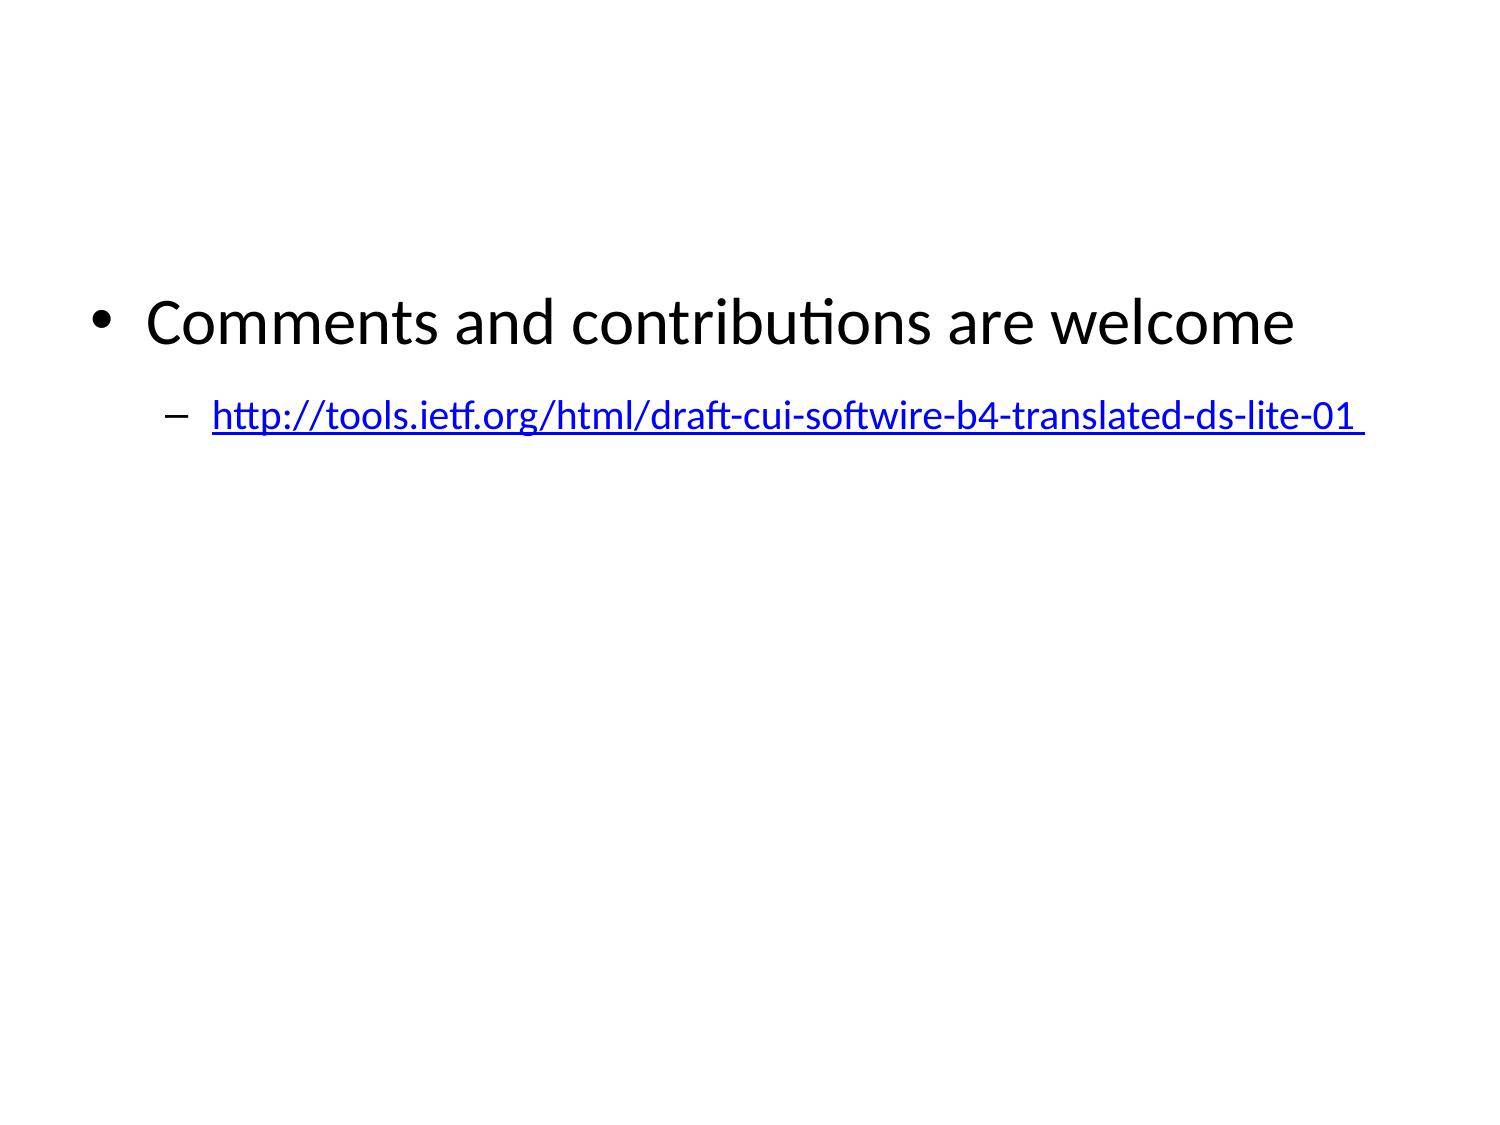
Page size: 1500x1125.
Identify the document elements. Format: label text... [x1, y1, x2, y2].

list Comments and contributions are welcome http://tools.ietf.org/html/draft-cui-softwire-b4-translated-ds-lite-01 [75, 262, 1425, 1005]
